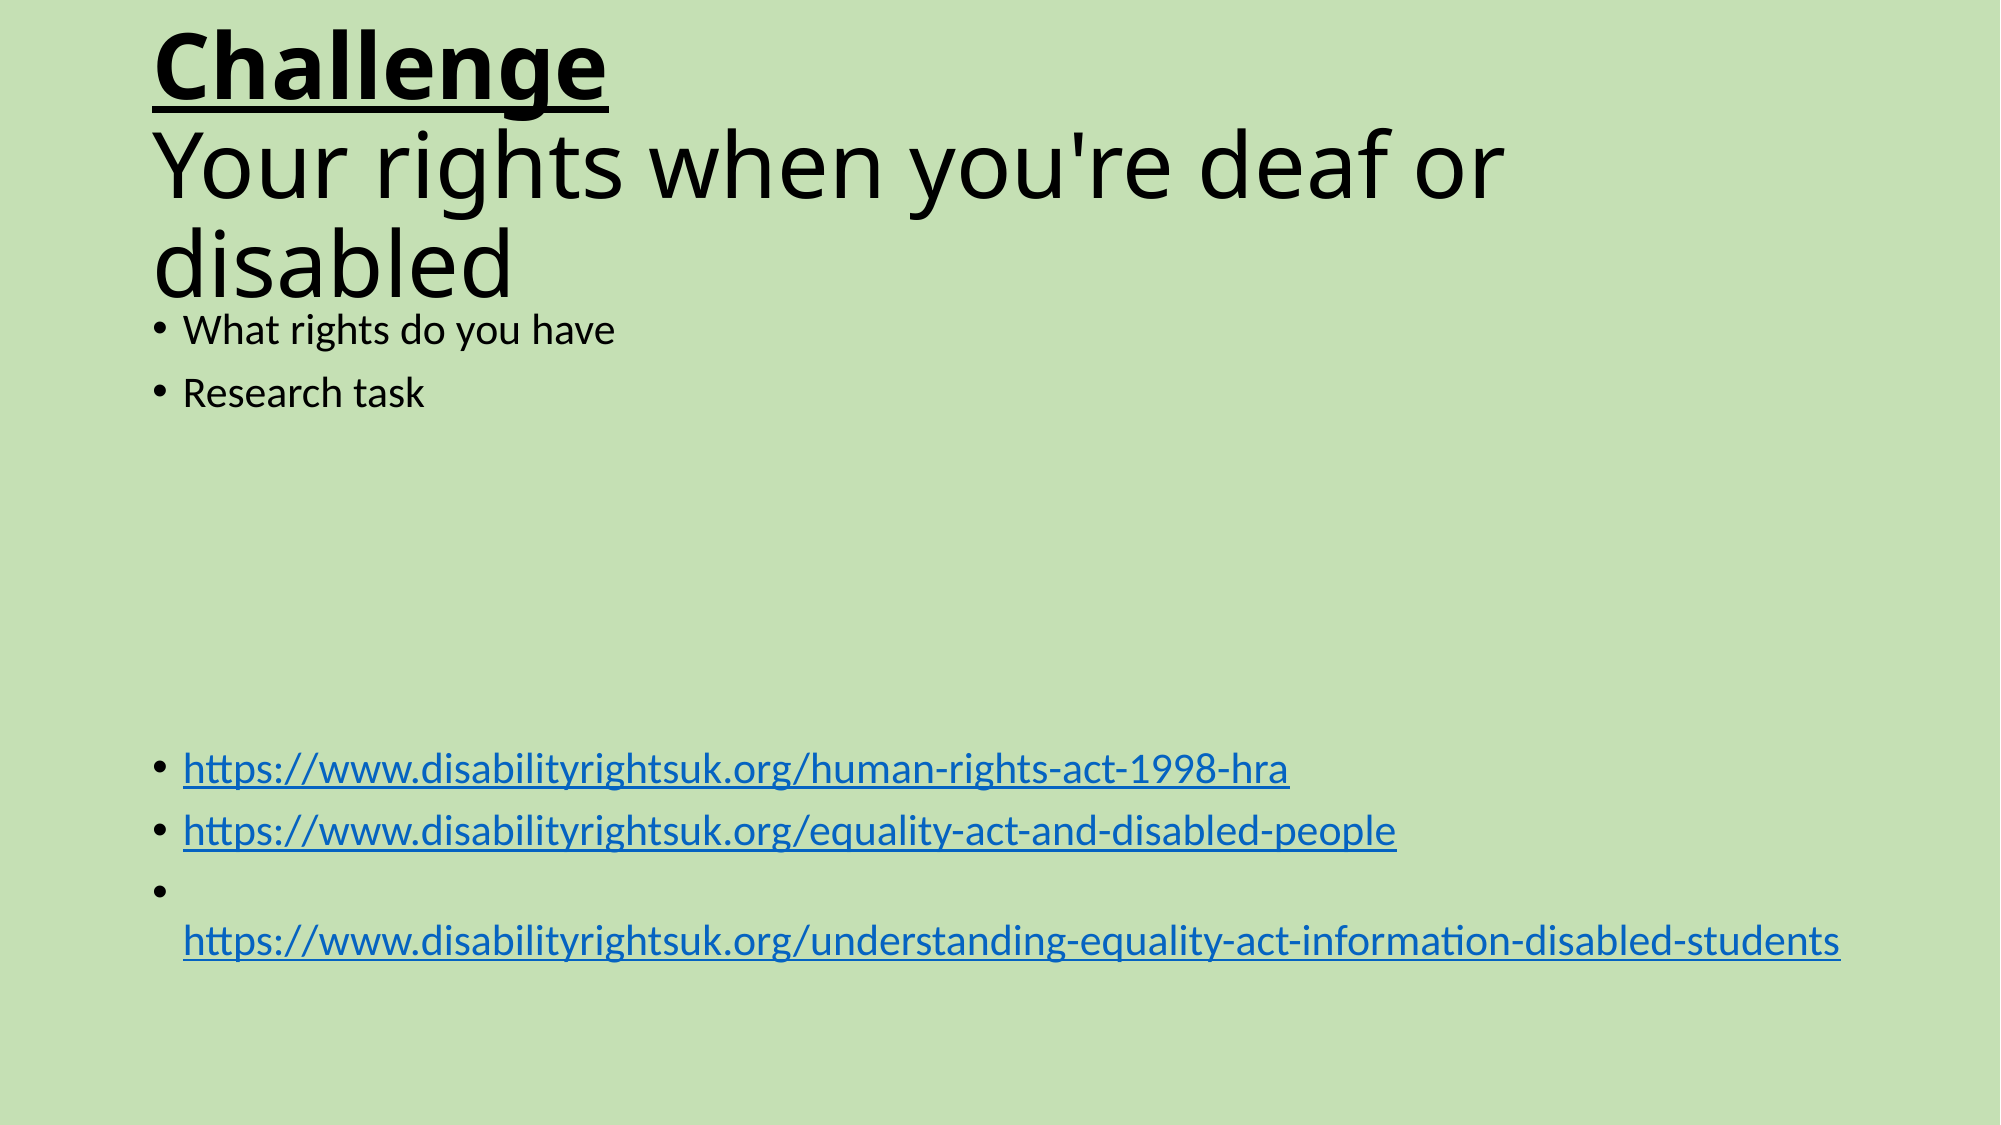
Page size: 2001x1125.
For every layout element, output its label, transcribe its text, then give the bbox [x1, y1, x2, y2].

title Challenge Your rights when you're deaf or disabled [137, 59, 1863, 278]
list What rights do you have Research task https://www.disabilityrightsuk.org/human-rights-act-1998-hra https://www.disabilityrightsuk.org/equality-act-and-disabled-people https://www.disabilityrightsuk.org/understanding-equality-act-information-disabled-students [137, 299, 1863, 1014]
